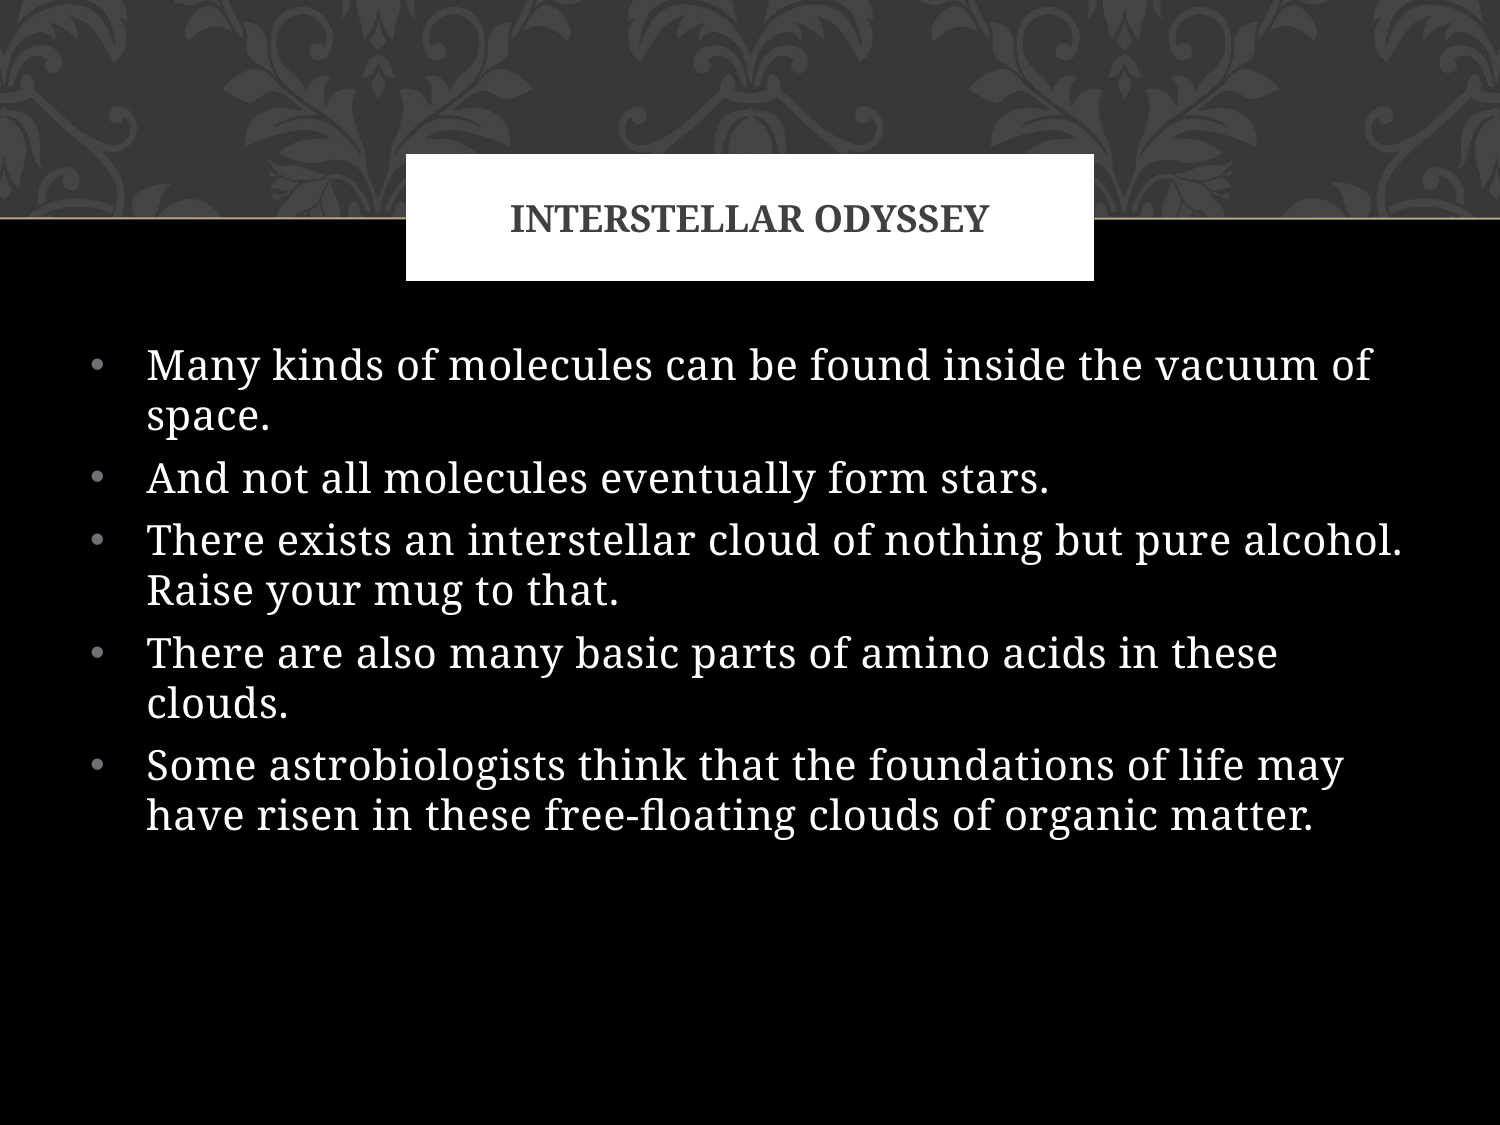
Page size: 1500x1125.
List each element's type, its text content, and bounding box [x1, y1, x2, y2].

title Interstellar Odyssey [406, 154, 1094, 281]
list Many kinds of molecules can be found inside the vacuum of space. And not all molecules eventually form stars. There exists an interstellar cloud of nothing but pure alcohol. Raise your mug to that. There are also many basic parts of amino acids in these clouds. Some astrobiologists think that the foundations of life may have risen in these free-floating clouds of organic matter. [75, 331, 1425, 1000]
